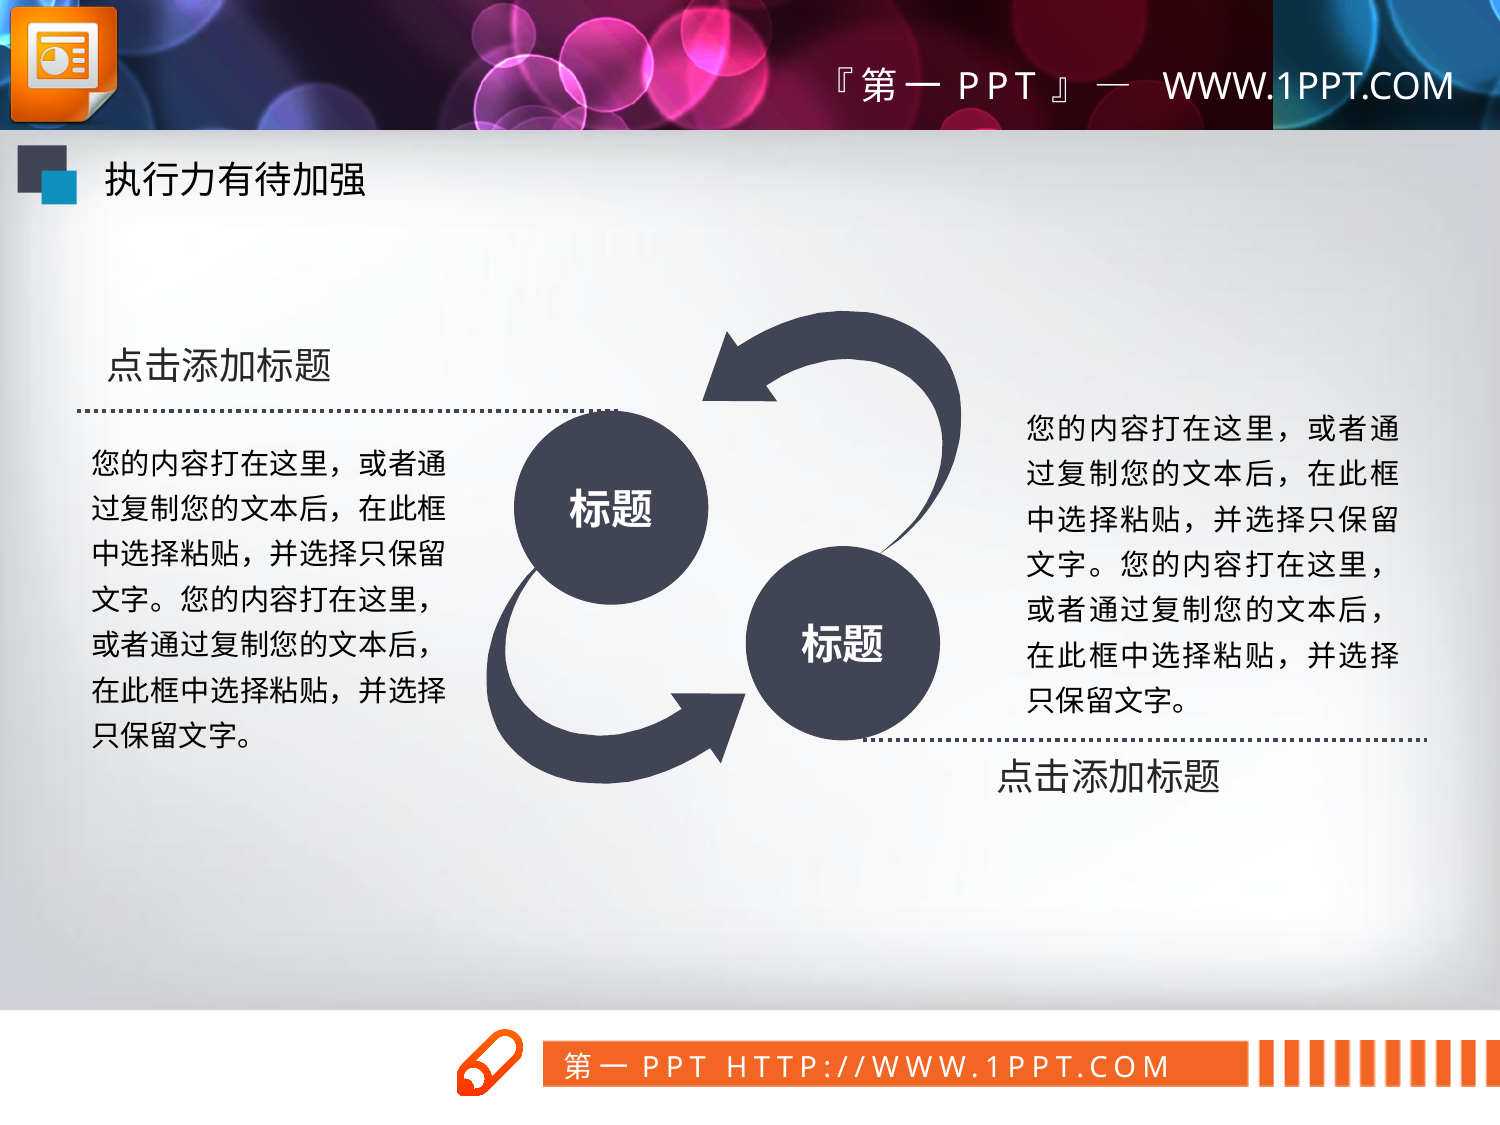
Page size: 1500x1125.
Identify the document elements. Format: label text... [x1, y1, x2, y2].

picture [0, 0, 1500, 1012]
text_box [486, 568, 746, 784]
text_box 您的内容打在这里，或者通过复制您的文本后，在此框中选择粘贴，并选择只保留文字。您的内容打在这里，或者通过复制您的文本后，在此框中选择粘贴，并选择只保留文字。 [1011, 392, 1415, 725]
text_box 您的内容打在这里，或者通过复制您的文本后，在此框中选择粘贴，并选择只保留文字。您的内容打在这里，或者通过复制您的文本后，在此框中选择粘贴，并选择只保留文字。 [76, 427, 463, 760]
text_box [76, 334, 619, 411]
text_box 执行力有待加强 [90, 148, 383, 209]
text_box [702, 310, 962, 553]
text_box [862, 739, 1428, 808]
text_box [17, 145, 77, 205]
text_box 标题 [745, 546, 941, 741]
picture [543, 1040, 1500, 1087]
text_box 标题 [514, 411, 709, 605]
